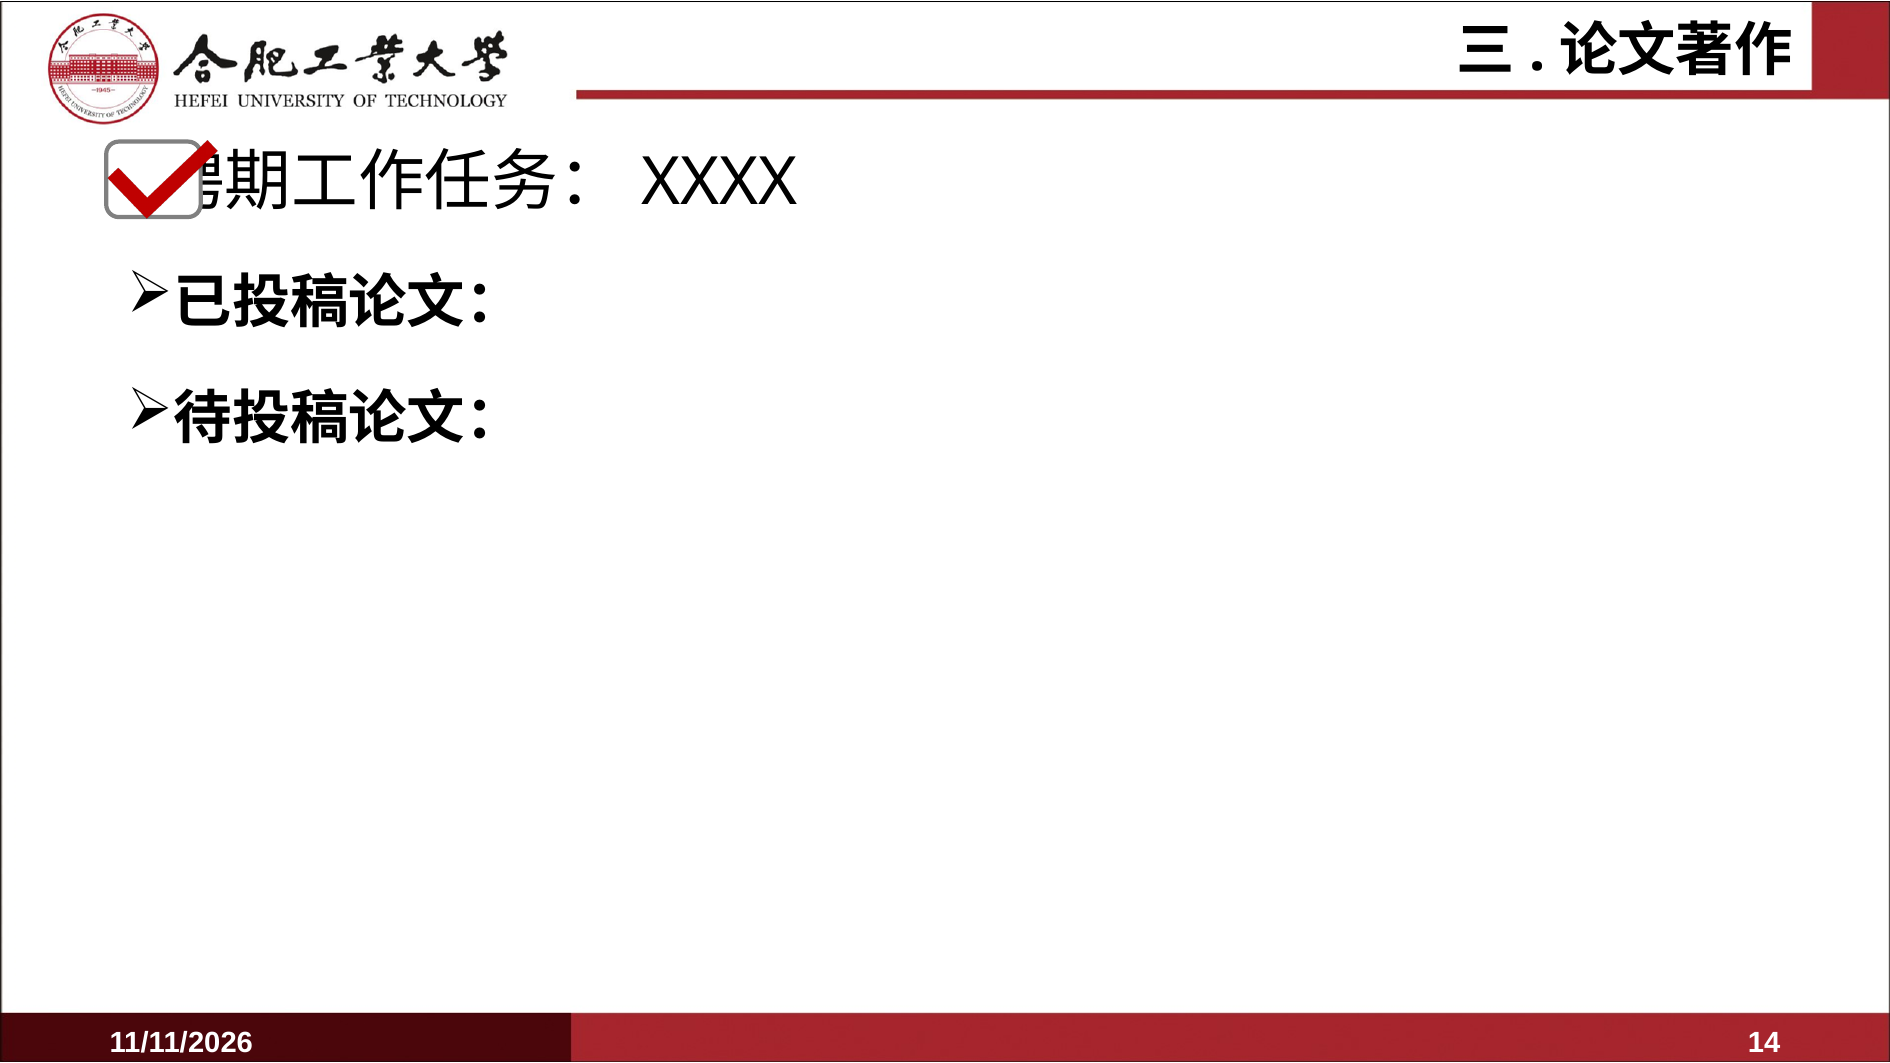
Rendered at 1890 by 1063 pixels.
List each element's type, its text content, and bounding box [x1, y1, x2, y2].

picture [0, 1, 1890, 1062]
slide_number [94, 1015, 536, 1063]
list 聘期工作任务：XXXX 已投稿论文： 待投稿论文： [37, 129, 1838, 981]
title 三.论文著作 [587, 0, 1808, 95]
slide_number 13 [1354, 1015, 1796, 1063]
